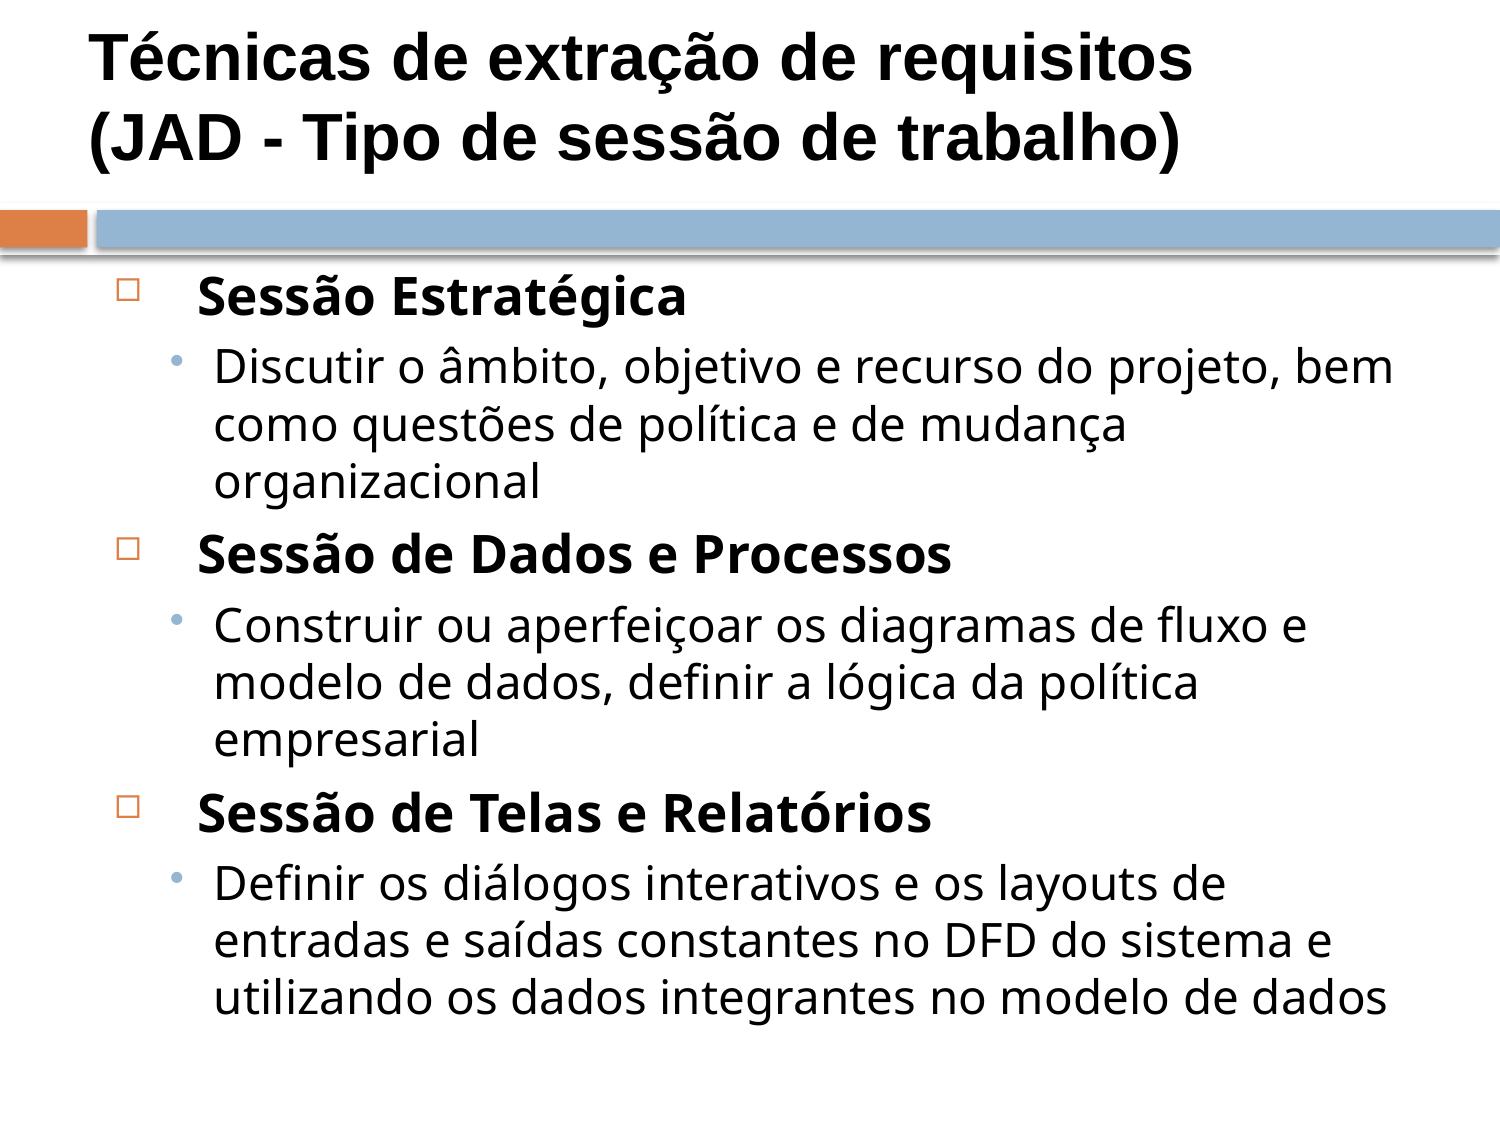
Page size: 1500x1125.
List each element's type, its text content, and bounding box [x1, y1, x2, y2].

list Sessão Estratégica Discutir o âmbito, objetivo e recurso do projeto, bem como questões de política e de mudança organizacional Sessão de Dados e Processos Construir ou aperfeiçoar os diagramas de fluxo e modelo de dados, definir a lógica da política empresarial Sessão de Telas e Relatórios Definir os diálogos interativos e os layouts de entradas e saídas constantes no DFD do sistema e utilizando os dados integrantes no modelo de dados [99, 255, 1438, 1035]
text_box Técnicas de extração de requisitos (JAD - Tipo de sessão de trabalho) [73, 54, 1349, 182]
